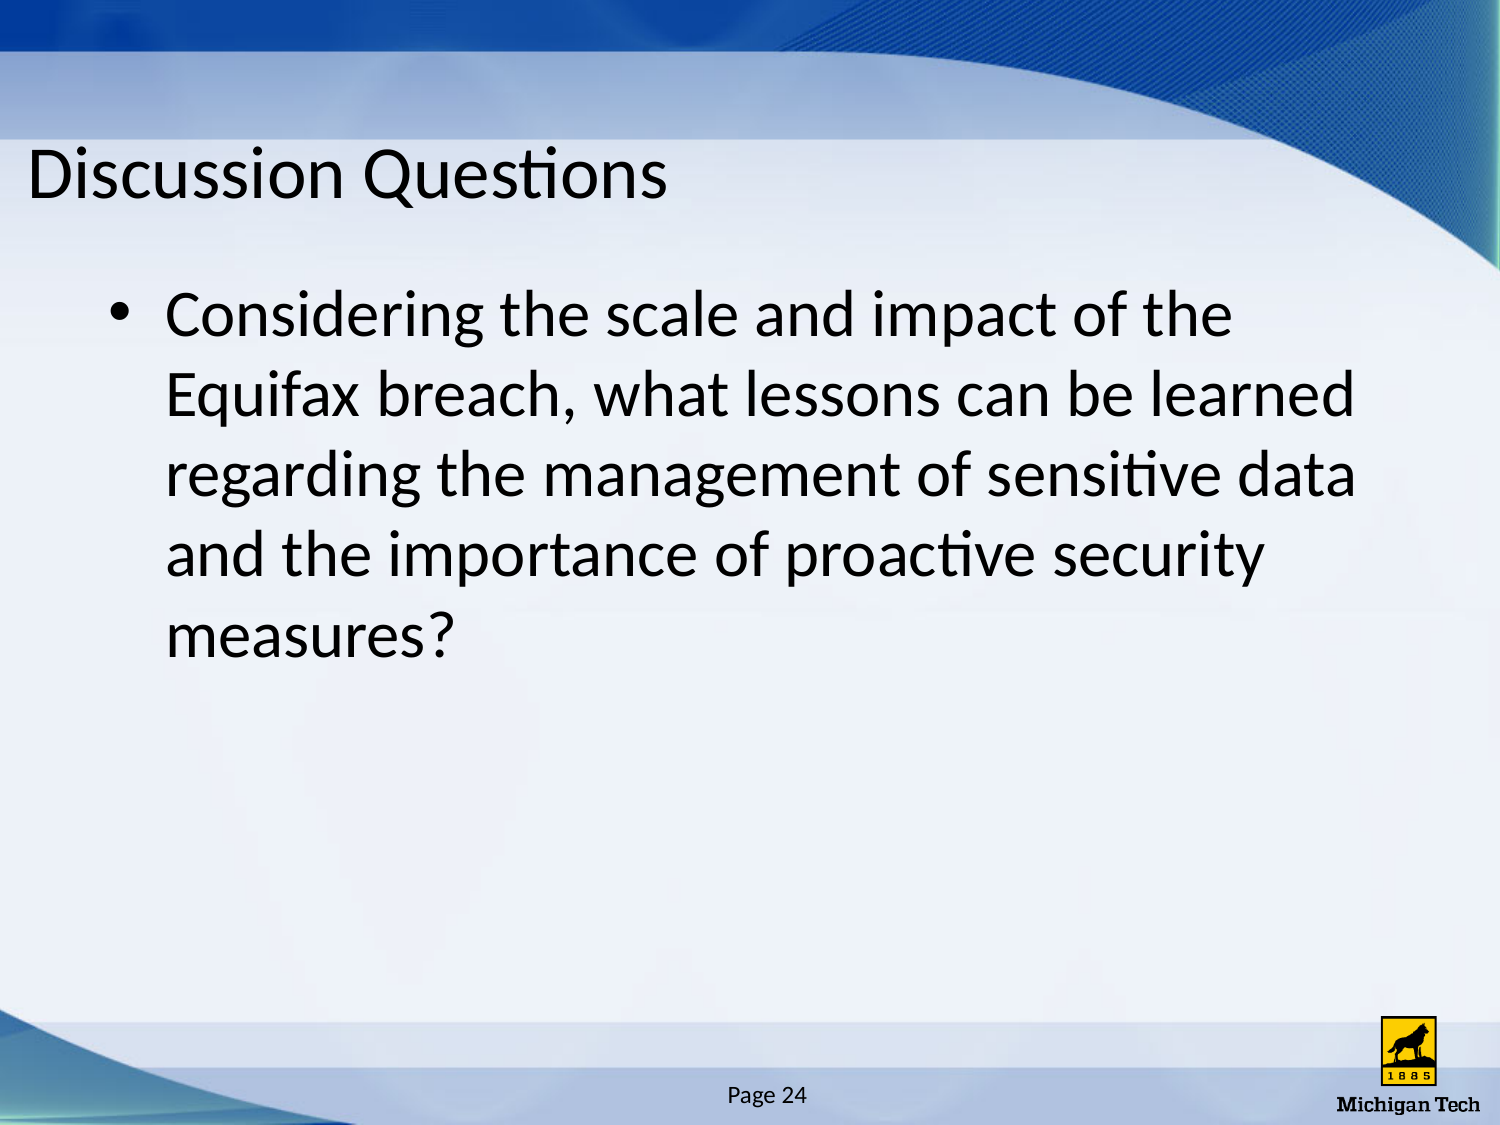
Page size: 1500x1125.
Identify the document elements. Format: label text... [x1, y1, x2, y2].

picture [0, 0, 1500, 1125]
list Considering the scale and impact of the Equifax breach, what lessons can be learned regarding the management of sensitive data and the importance of proactive security measures? [75, 262, 1425, 1063]
title Discussion Questions [12, 75, 1263, 263]
